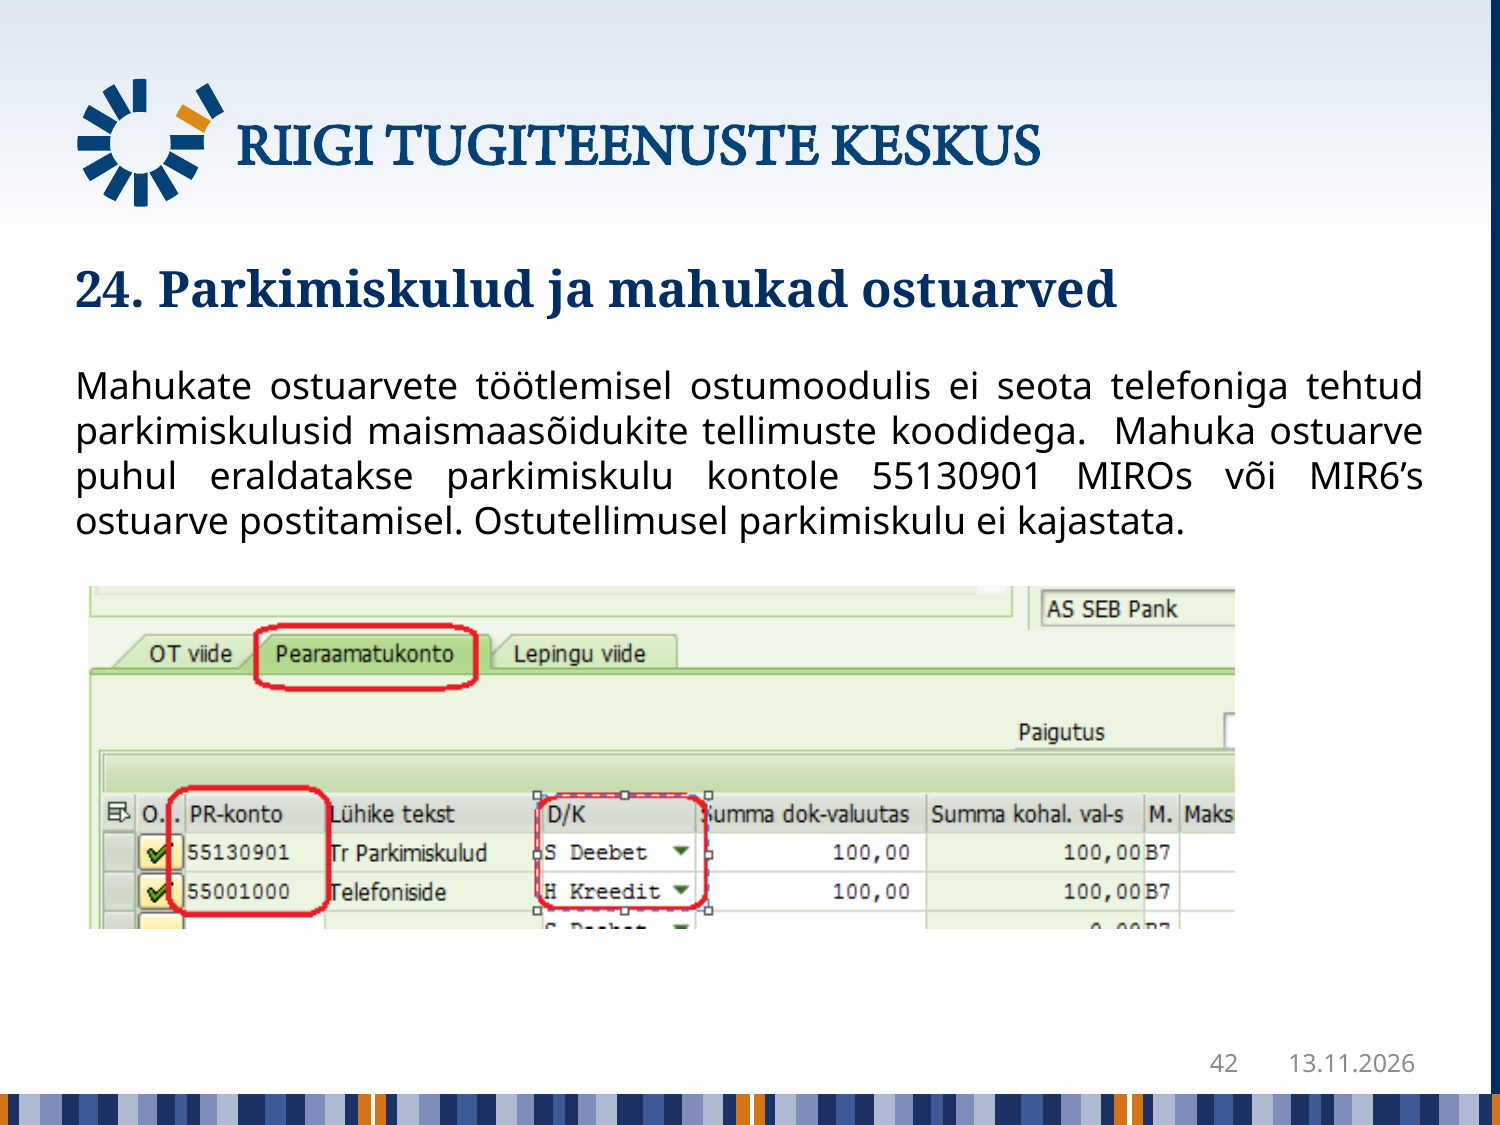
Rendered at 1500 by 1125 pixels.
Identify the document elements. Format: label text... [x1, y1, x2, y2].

slide_number 42 [1139, 1035, 1254, 1095]
title 24. Parkimiskulud ja mahukad ostuarved [75, 257, 1425, 350]
list Mahukate ostuarvete töötlemisel ostumoodulis ei seota telefoniga tehtud parkimiskulusid maismaasõidukite tellimuste koodidega. Mahuka ostuarve puhul eraldatakse parkimiskulu kontole 55130901 MIROs või MIR6’s ostuarve postitamisel. Ostutellimusel parkimiskulu ei kajastata. [75, 361, 1425, 1012]
picture [88, 585, 1235, 929]
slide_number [1269, 1035, 1431, 1095]
